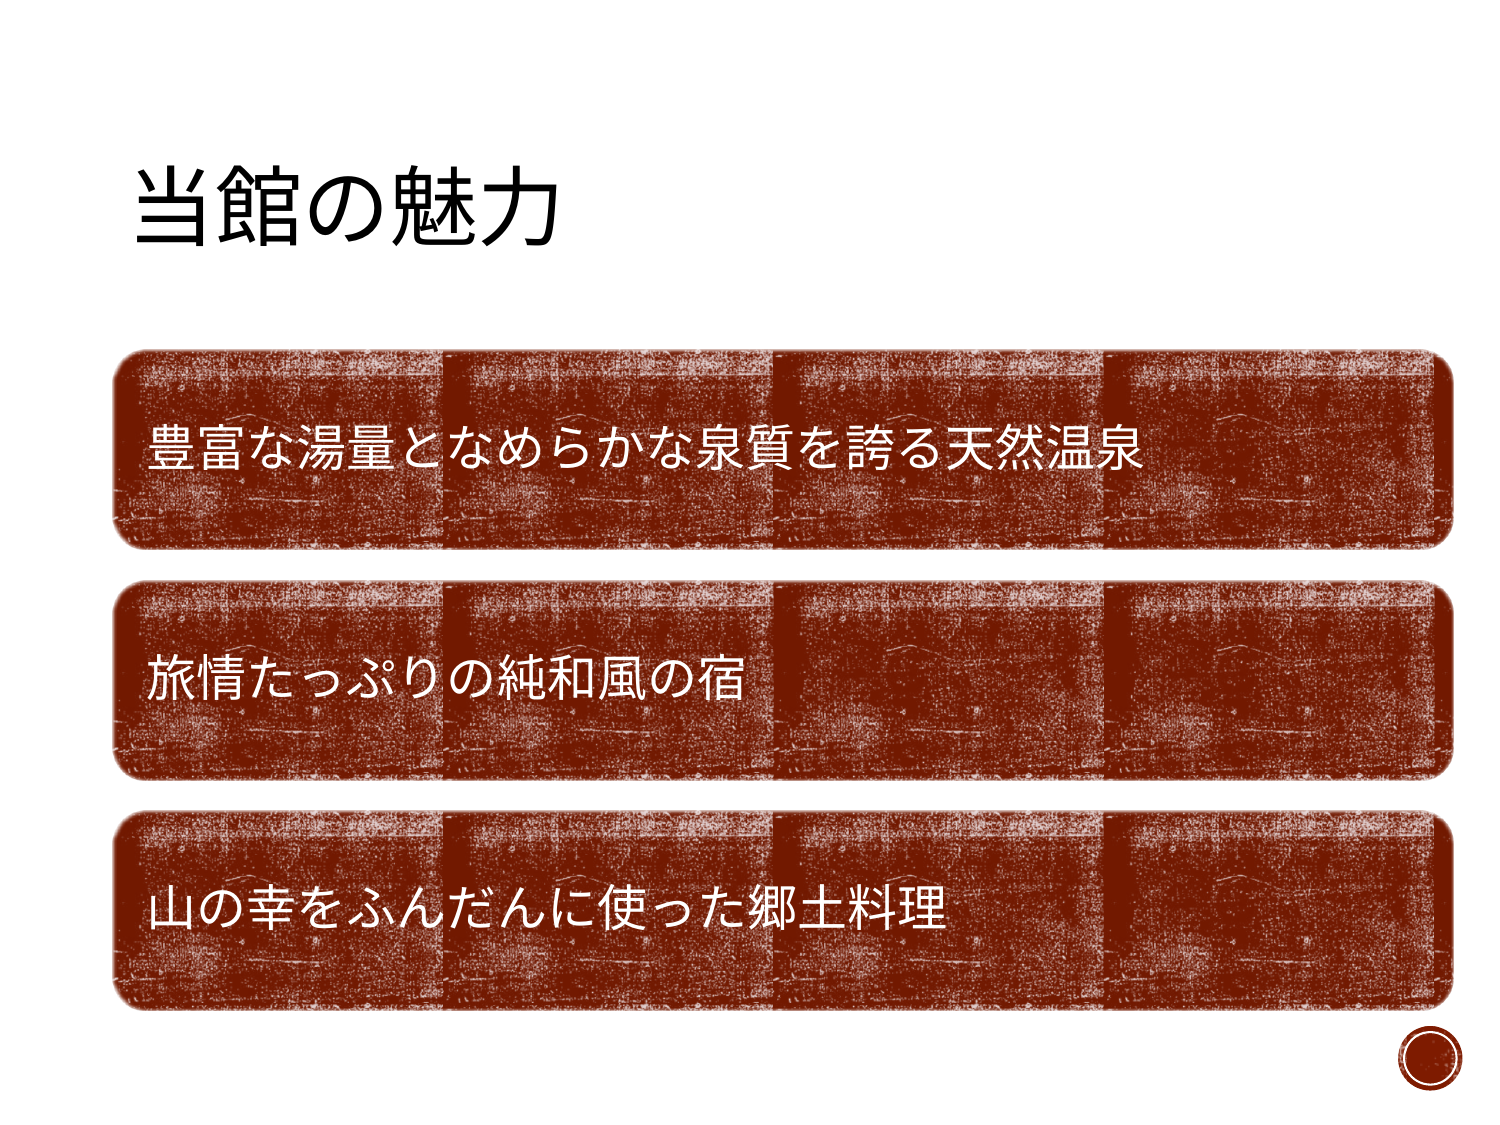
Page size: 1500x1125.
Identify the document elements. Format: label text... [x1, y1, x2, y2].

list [113, 349, 1452, 1011]
title 当館の魅力 [112, 79, 1388, 344]
